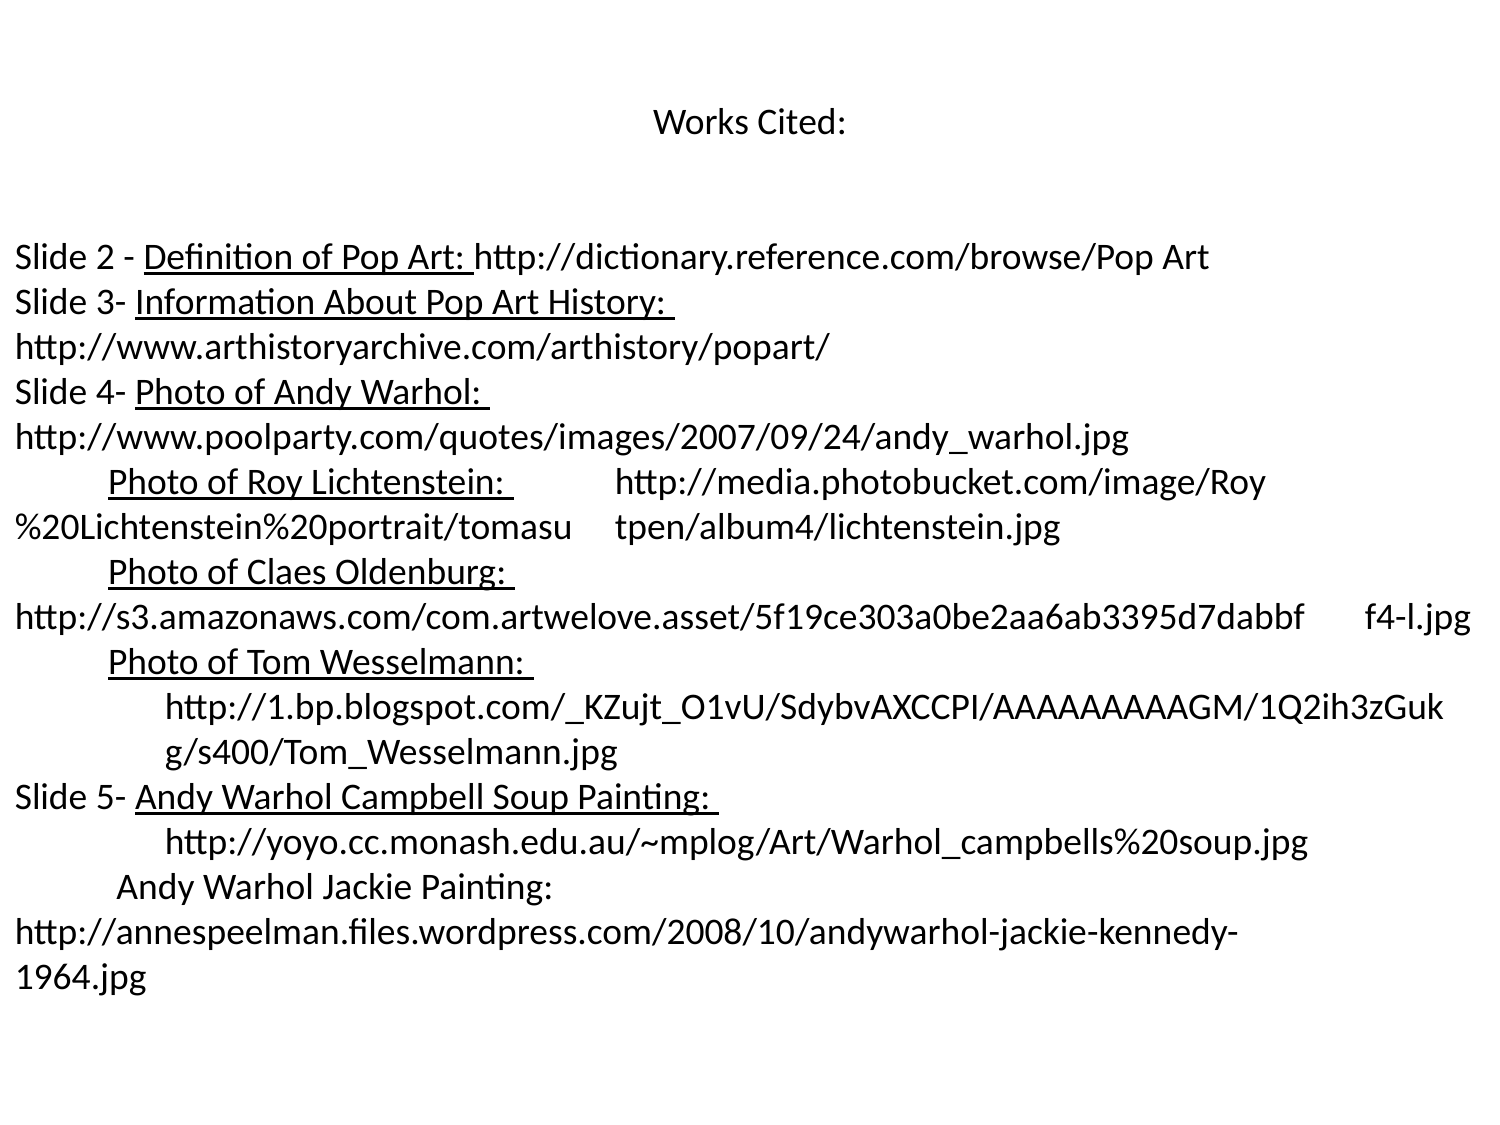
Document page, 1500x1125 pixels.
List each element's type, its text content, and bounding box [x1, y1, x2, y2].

text_box Works Cited: Slide 2 - Definition of Pop Art: http://dictionary.reference.com/browse/Pop Art Slide 3- Information About Pop Art History: http://www.arthistoryarchive.com/arthistory/popart/ Slide 4- Photo of Andy Warhol: http://www.poolparty.com/quotes/images/2007/09/24/andy_warhol.jpg Photo of Roy Lichtenstein: http://media.photobucket.com/image/Roy%20Lichtenstein%20portrait/tomasu tpen/album4/lichtenstein.jpg Photo of Claes Oldenburg: http://s3.amazonaws.com/com.artwelove.asset/5f19ce303a0be2aa6ab3395d7dabbf f4-l.jpg Photo of Tom Wesselmann: http://1.bp.blogspot.com/_KZujt_O1vU/SdybvAXCCPI/AAAAAAAAAGM/1Q2ih3zGuk g/s400/Tom_Wesselmann.jpg Slide 5- Andy Warhol Campbell Soup Painting: http://yoyo.cc.monash.edu.au/~mplog/Art/Warhol_campbells%20soup.jpg Andy Warhol Jackie Painting: http://annespeelman.files.wordpress.com/2008/10/andywarhol-jackie-kennedy- 1964.jpg [0, 0, 1500, 1005]
